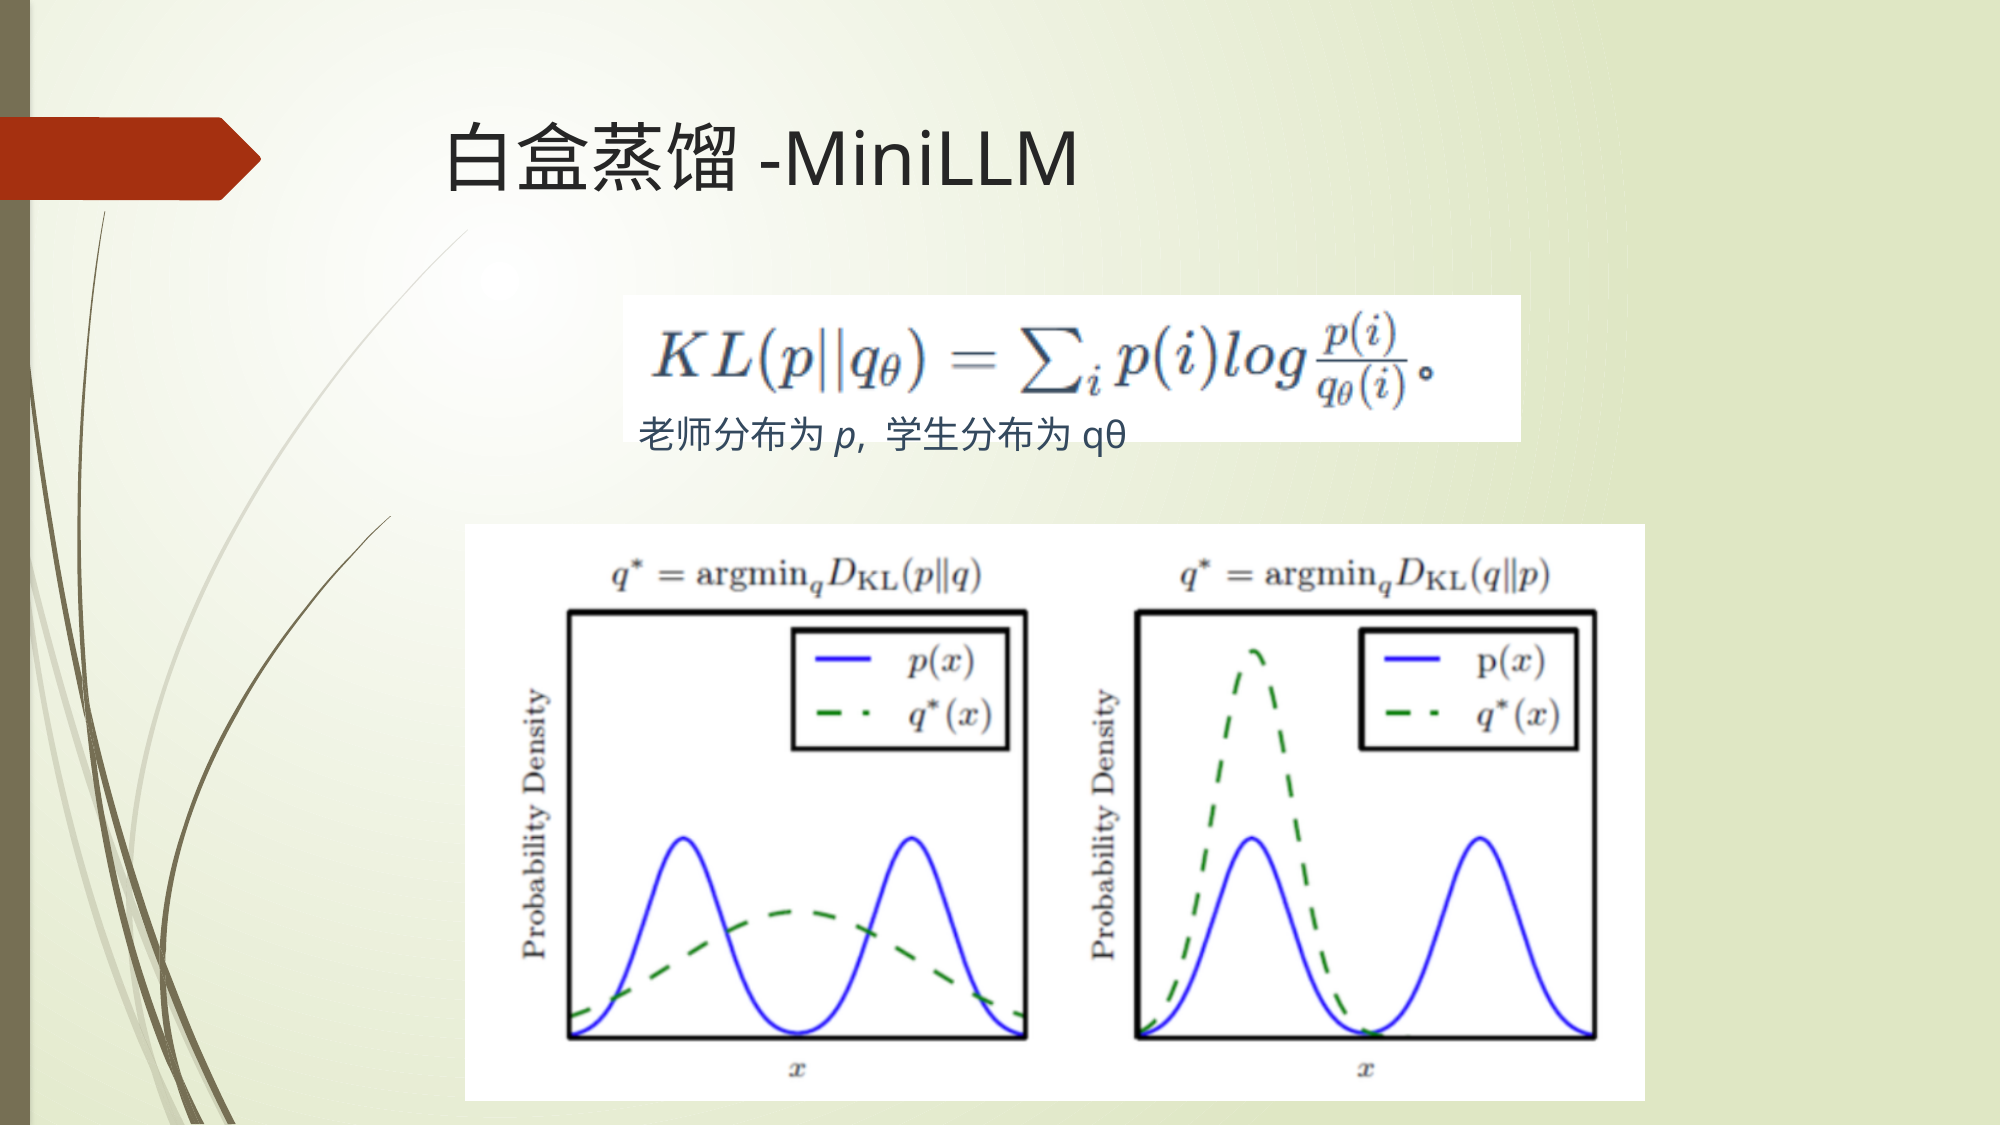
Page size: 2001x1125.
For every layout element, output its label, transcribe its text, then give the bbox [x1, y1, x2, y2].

picture [465, 524, 1646, 1101]
text_box 老师分布为p, 学生分布为qθ​ [623, 403, 1624, 509]
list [623, 295, 1521, 442]
title 白盒蒸馏-MiniLLM [425, 102, 1888, 313]
